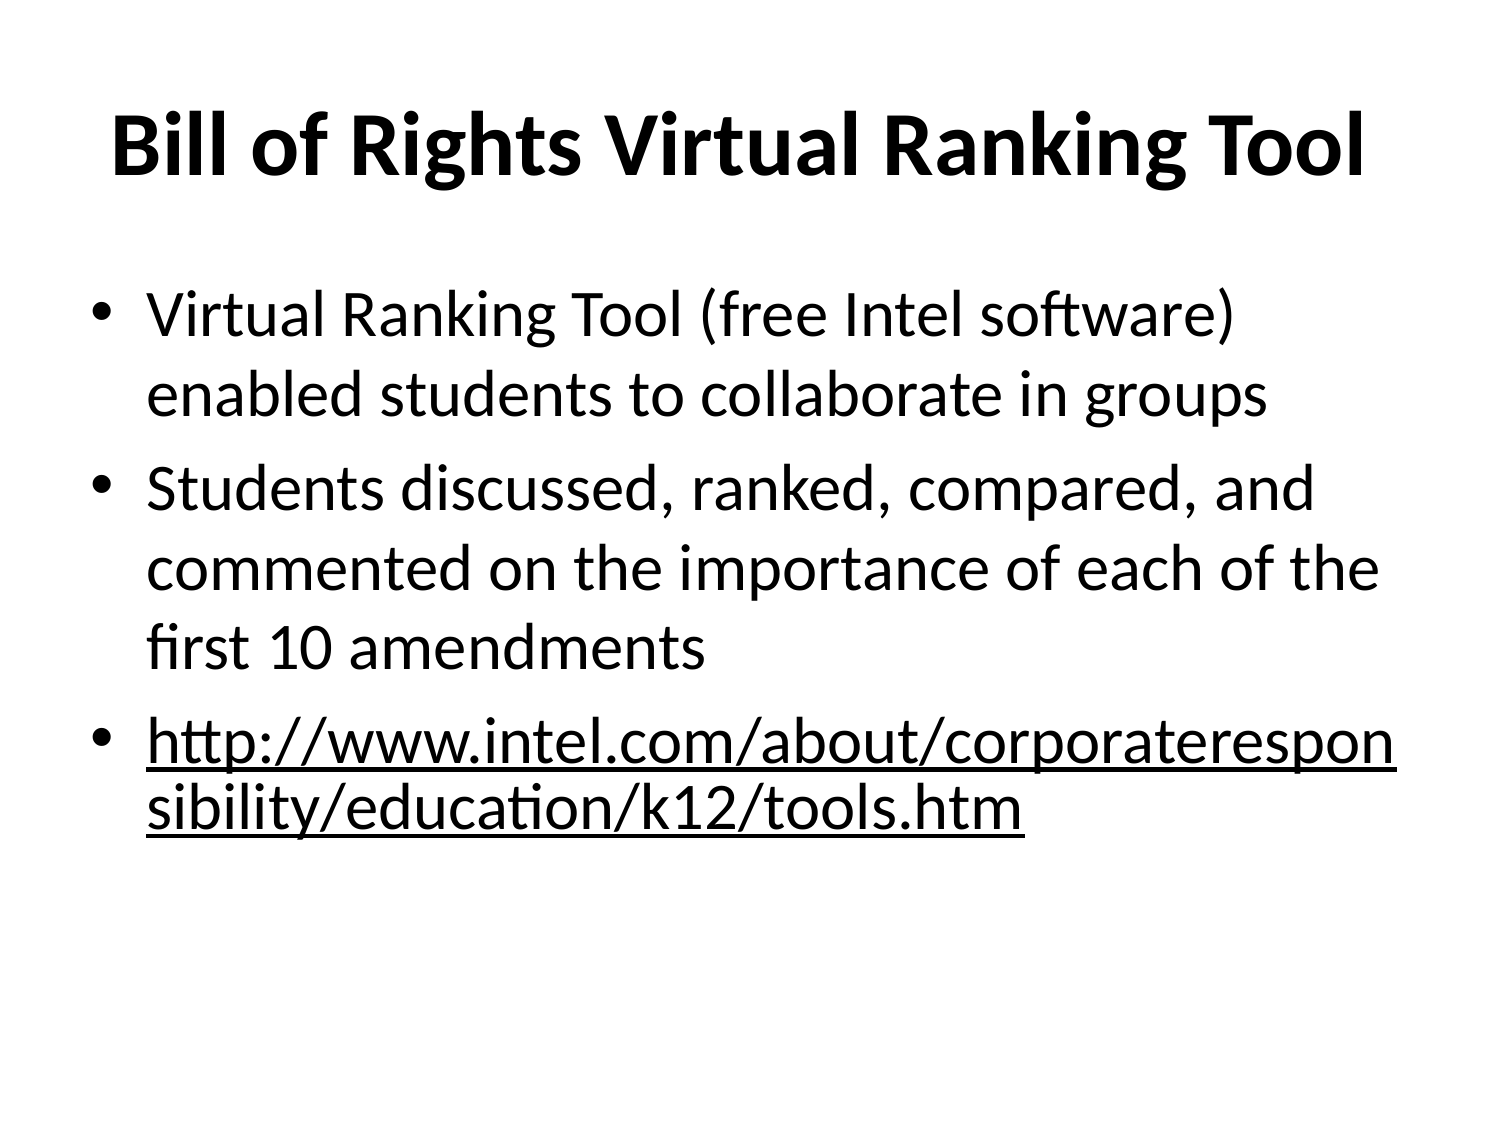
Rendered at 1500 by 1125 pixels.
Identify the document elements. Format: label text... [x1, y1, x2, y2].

title Bill of Rights Virtual Ranking Tool [75, 45, 1425, 233]
list Virtual Ranking Tool (free Intel software) enabled students to collaborate in groups Students discussed, ranked, compared, and commented on the importance of each of the first 10 amendments http://www.intel.com/about/corporateresponsibility/education/k12/tools.htm [75, 262, 1425, 1005]
